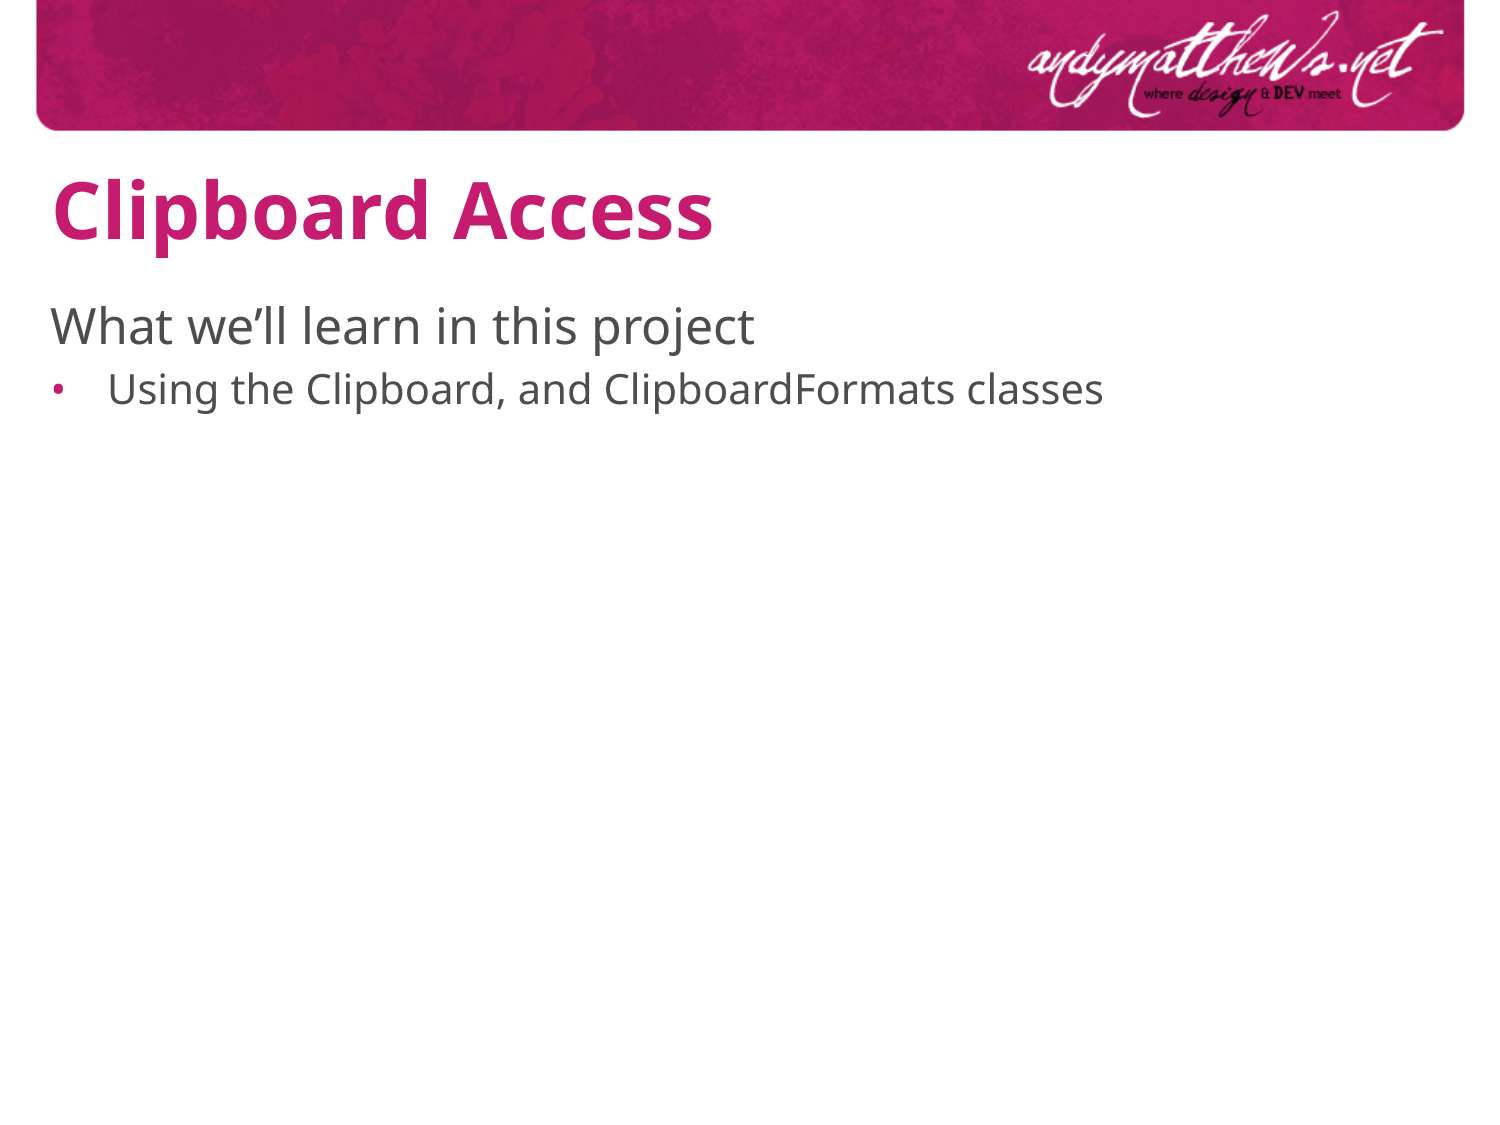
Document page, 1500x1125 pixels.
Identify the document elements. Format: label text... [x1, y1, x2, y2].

picture [0, 0, 1500, 1125]
title Clipboard Access [36, 149, 1465, 267]
text_box What we’ll learn in this project Using the Clipboard, and ClipboardFormats classes [35, 287, 1465, 1088]
